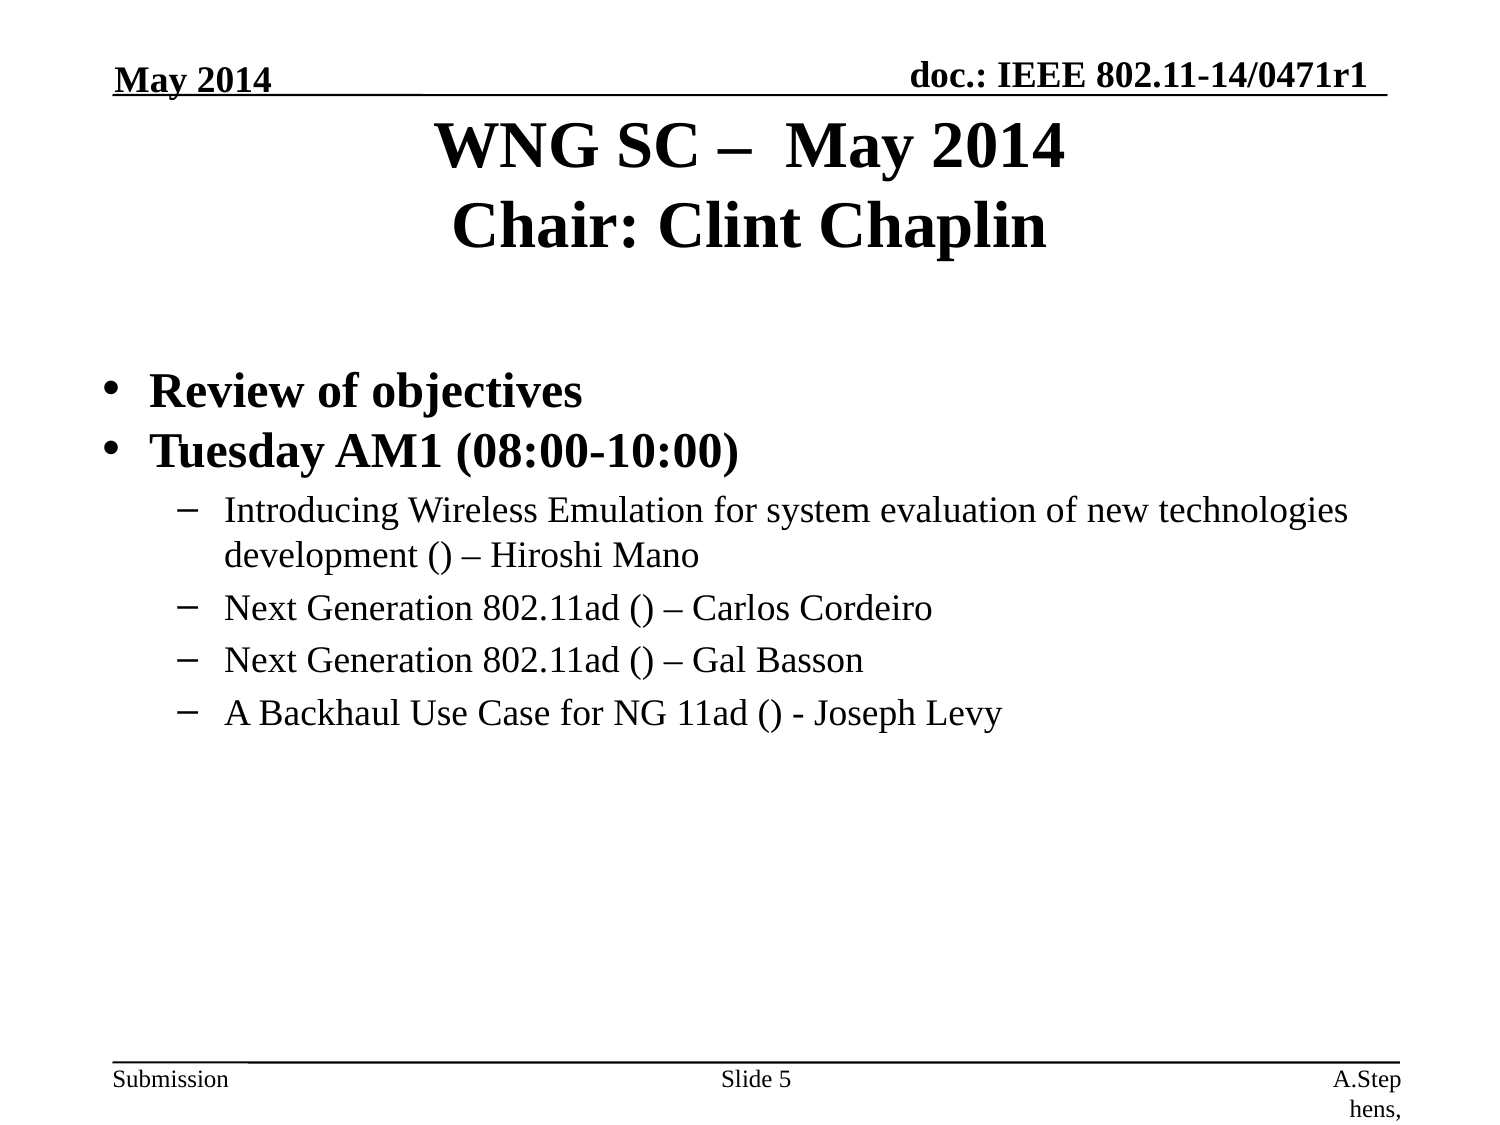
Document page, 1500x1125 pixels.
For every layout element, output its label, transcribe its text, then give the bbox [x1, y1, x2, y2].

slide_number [114, 54, 309, 100]
footer A.Stephens, Intel, D. Stanley, Aruba [1325, 1062, 1402, 1093]
title WNG SC – May 2014 Chair: Clint Chaplin [112, 125, 1388, 238]
slide_number Slide 5 [712, 1062, 800, 1093]
text_box Review of objectives Tuesday AM1 (08:00-10:00) Introducing Wireless Emulation for system evaluation of new technologies development () – Hiroshi Mano Next Generation 802.11ad () – Carlos Cordeiro Next Generation 802.11ad () – Gal Basson A Backhaul Use Case for NG 11ad () - Joseph Levy [87, 350, 1450, 790]
